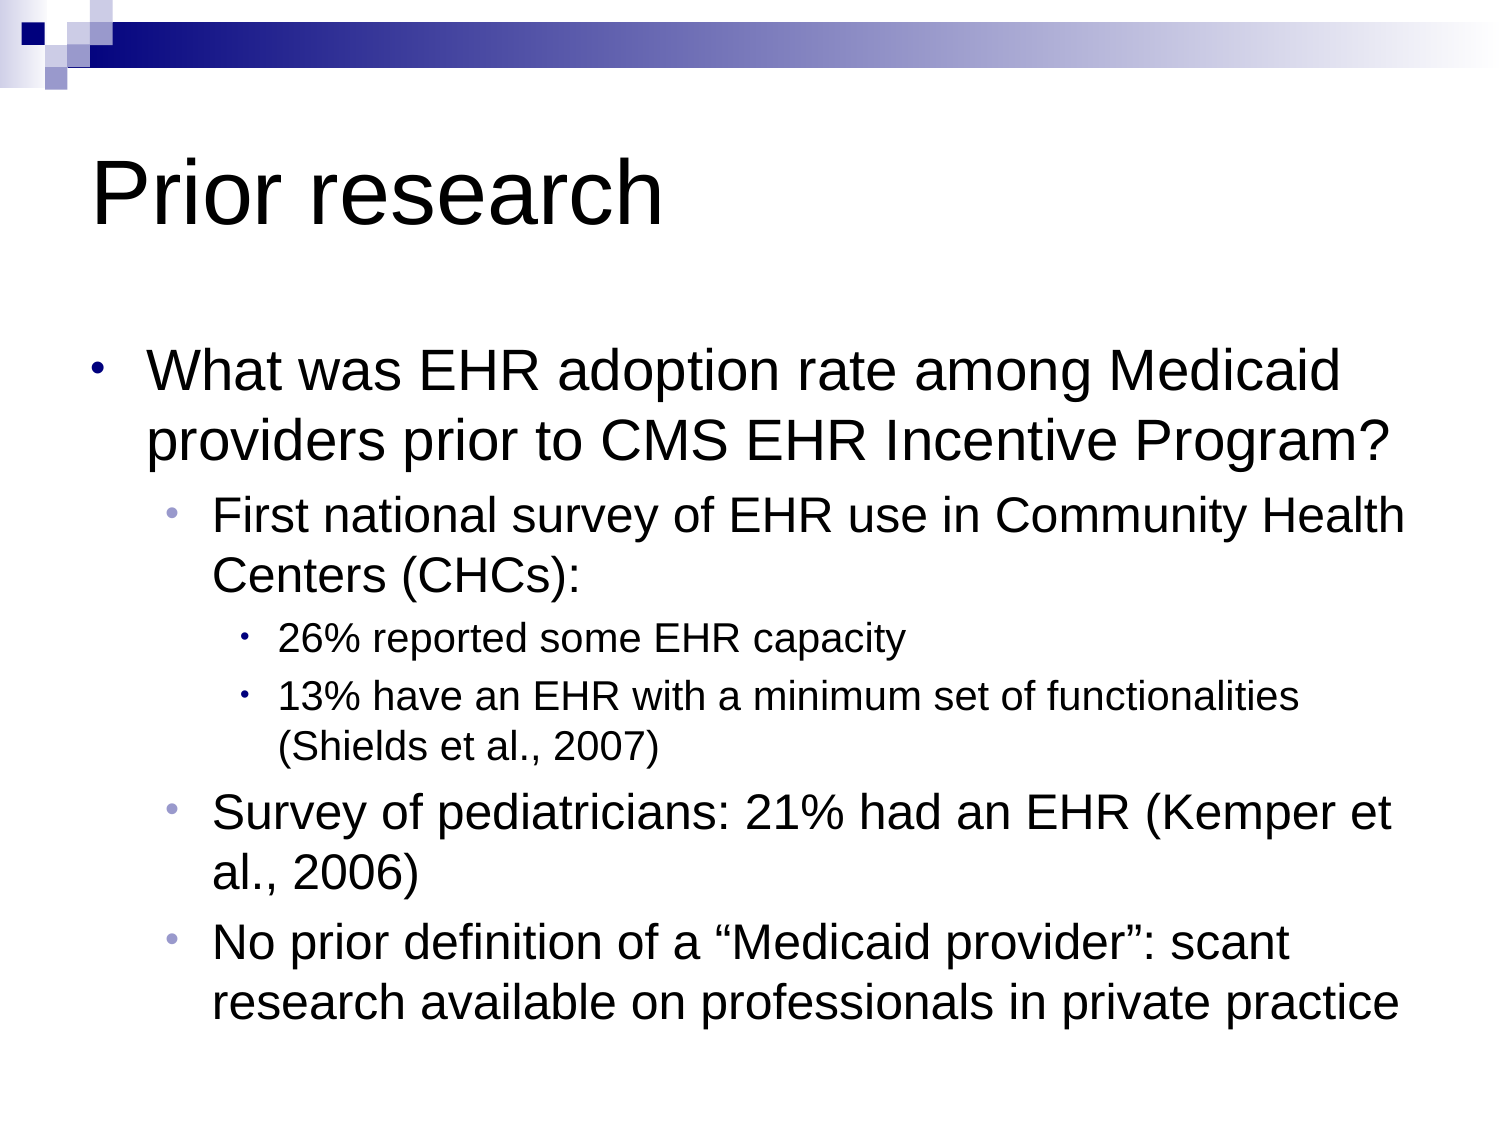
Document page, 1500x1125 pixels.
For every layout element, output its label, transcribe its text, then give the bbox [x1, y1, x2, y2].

list What was EHR adoption rate among Medicaid providers prior to CMS EHR Incentive Program? First national survey of EHR use in Community Health Centers (CHCs): 26% reported some EHR capacity 13% have an EHR with a minimum set of functionalities (Shields et al., 2007) Survey of pediatricians: 21% had an EHR (Kemper et al., 2006) No prior definition of a “Medicaid provider”: scant research available on professionals in private practice [75, 324, 1425, 963]
title Prior research [75, 75, 1425, 300]
